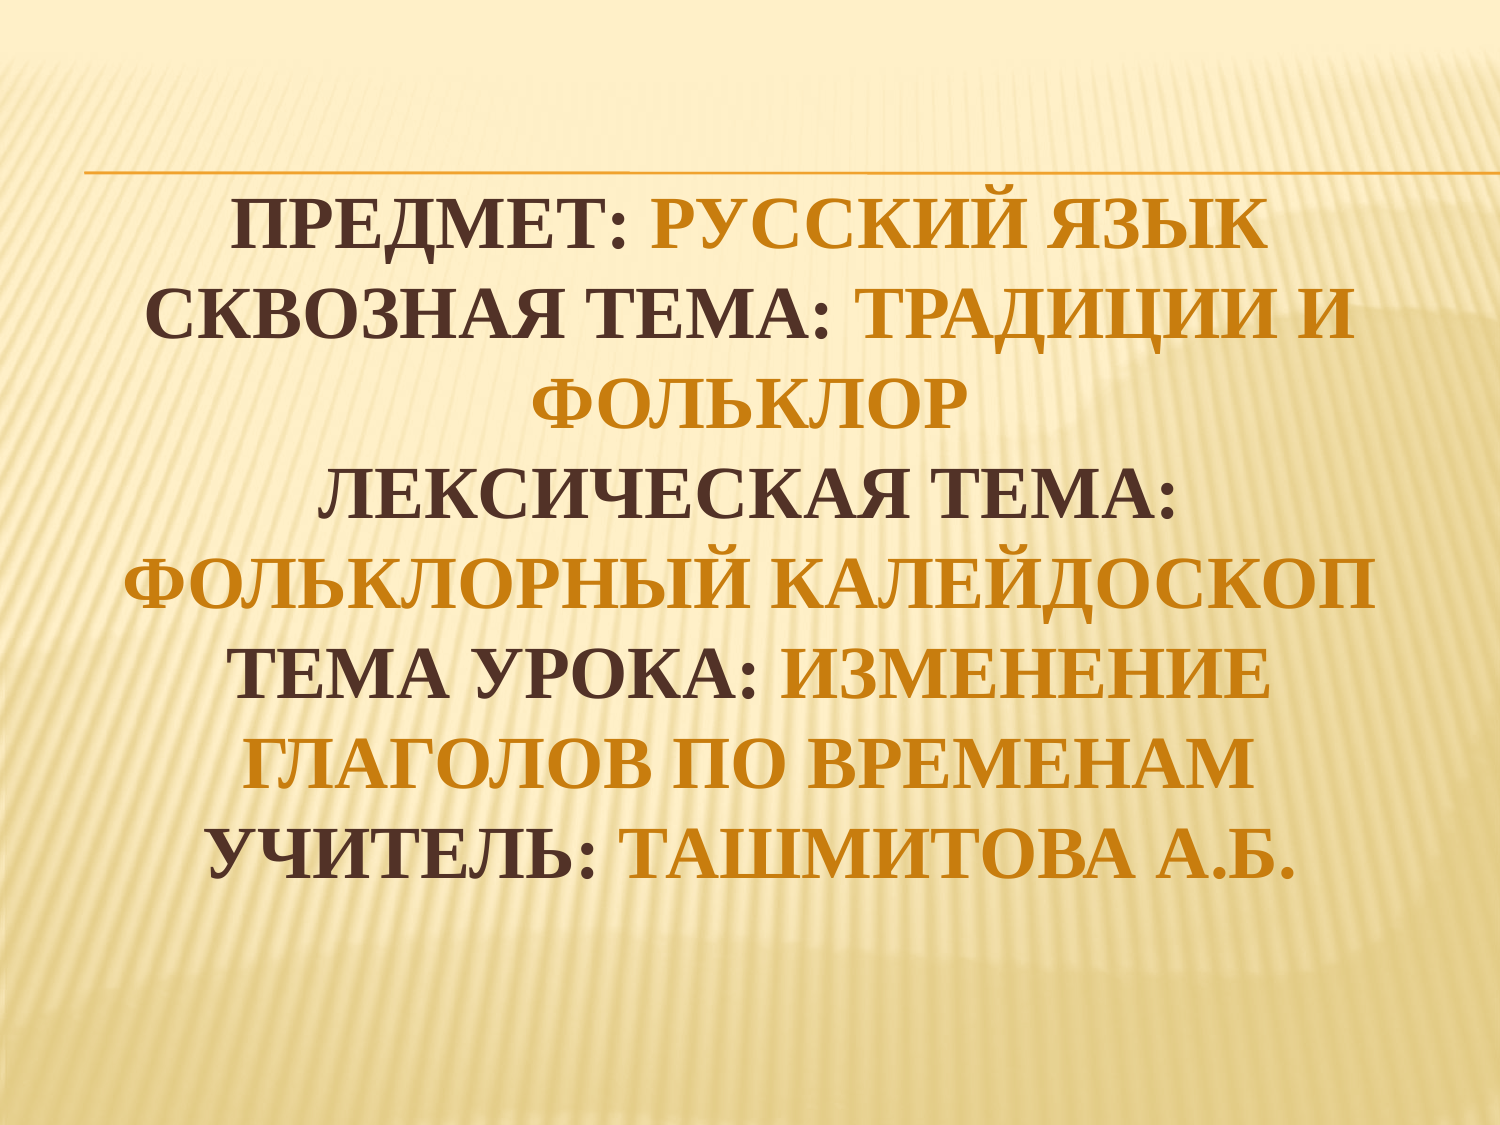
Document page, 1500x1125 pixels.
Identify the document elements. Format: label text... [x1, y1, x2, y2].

title Предмет: русский язык Сквозная тема: Традиции и фольклор Лексическая тема: Фольклорный калейдоскоп Тема урока: изменение глаголов по временам Учитель: Ташмитова А.Б. [75, 128, 1425, 938]
